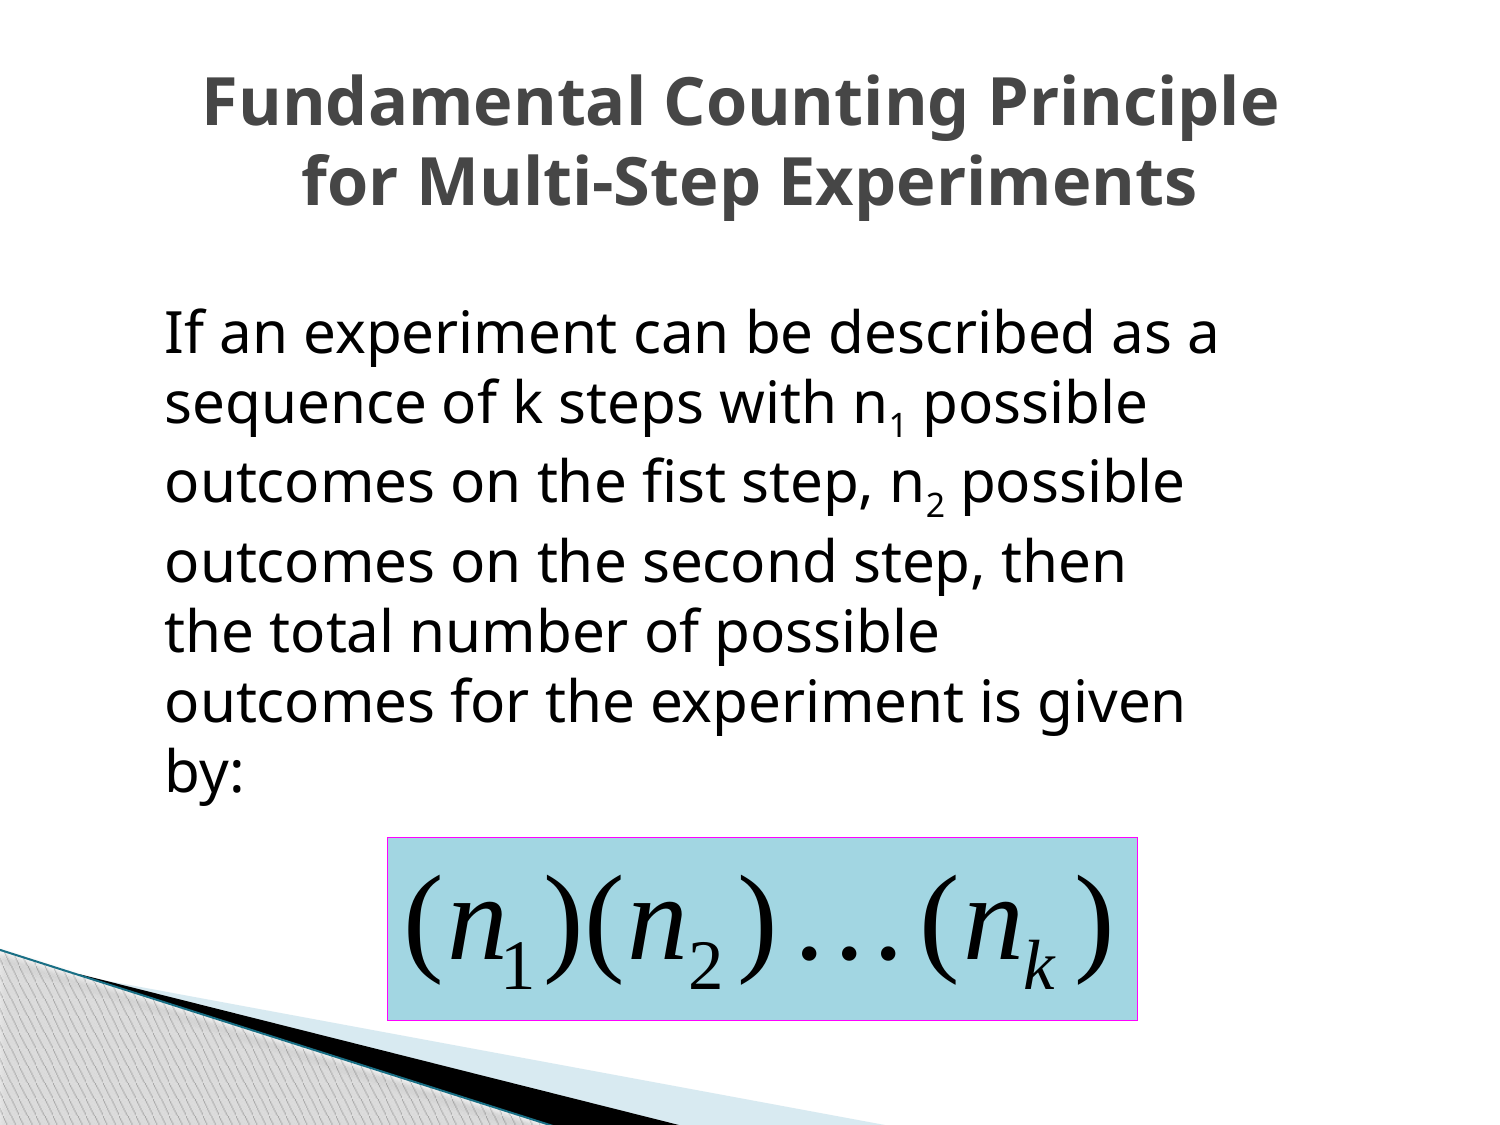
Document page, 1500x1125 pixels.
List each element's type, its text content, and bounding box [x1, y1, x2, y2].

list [387, 837, 1138, 1021]
text_box If an experiment can be described as a sequence of k steps with n1 possible outcomes on the fist step, n2 possible outcomes on the second step, then the total number of possible outcomes for the experiment is given by: [150, 287, 1238, 876]
title Fundamental Counting Principle for Multi-Step Experiments [75, 45, 1425, 233]
